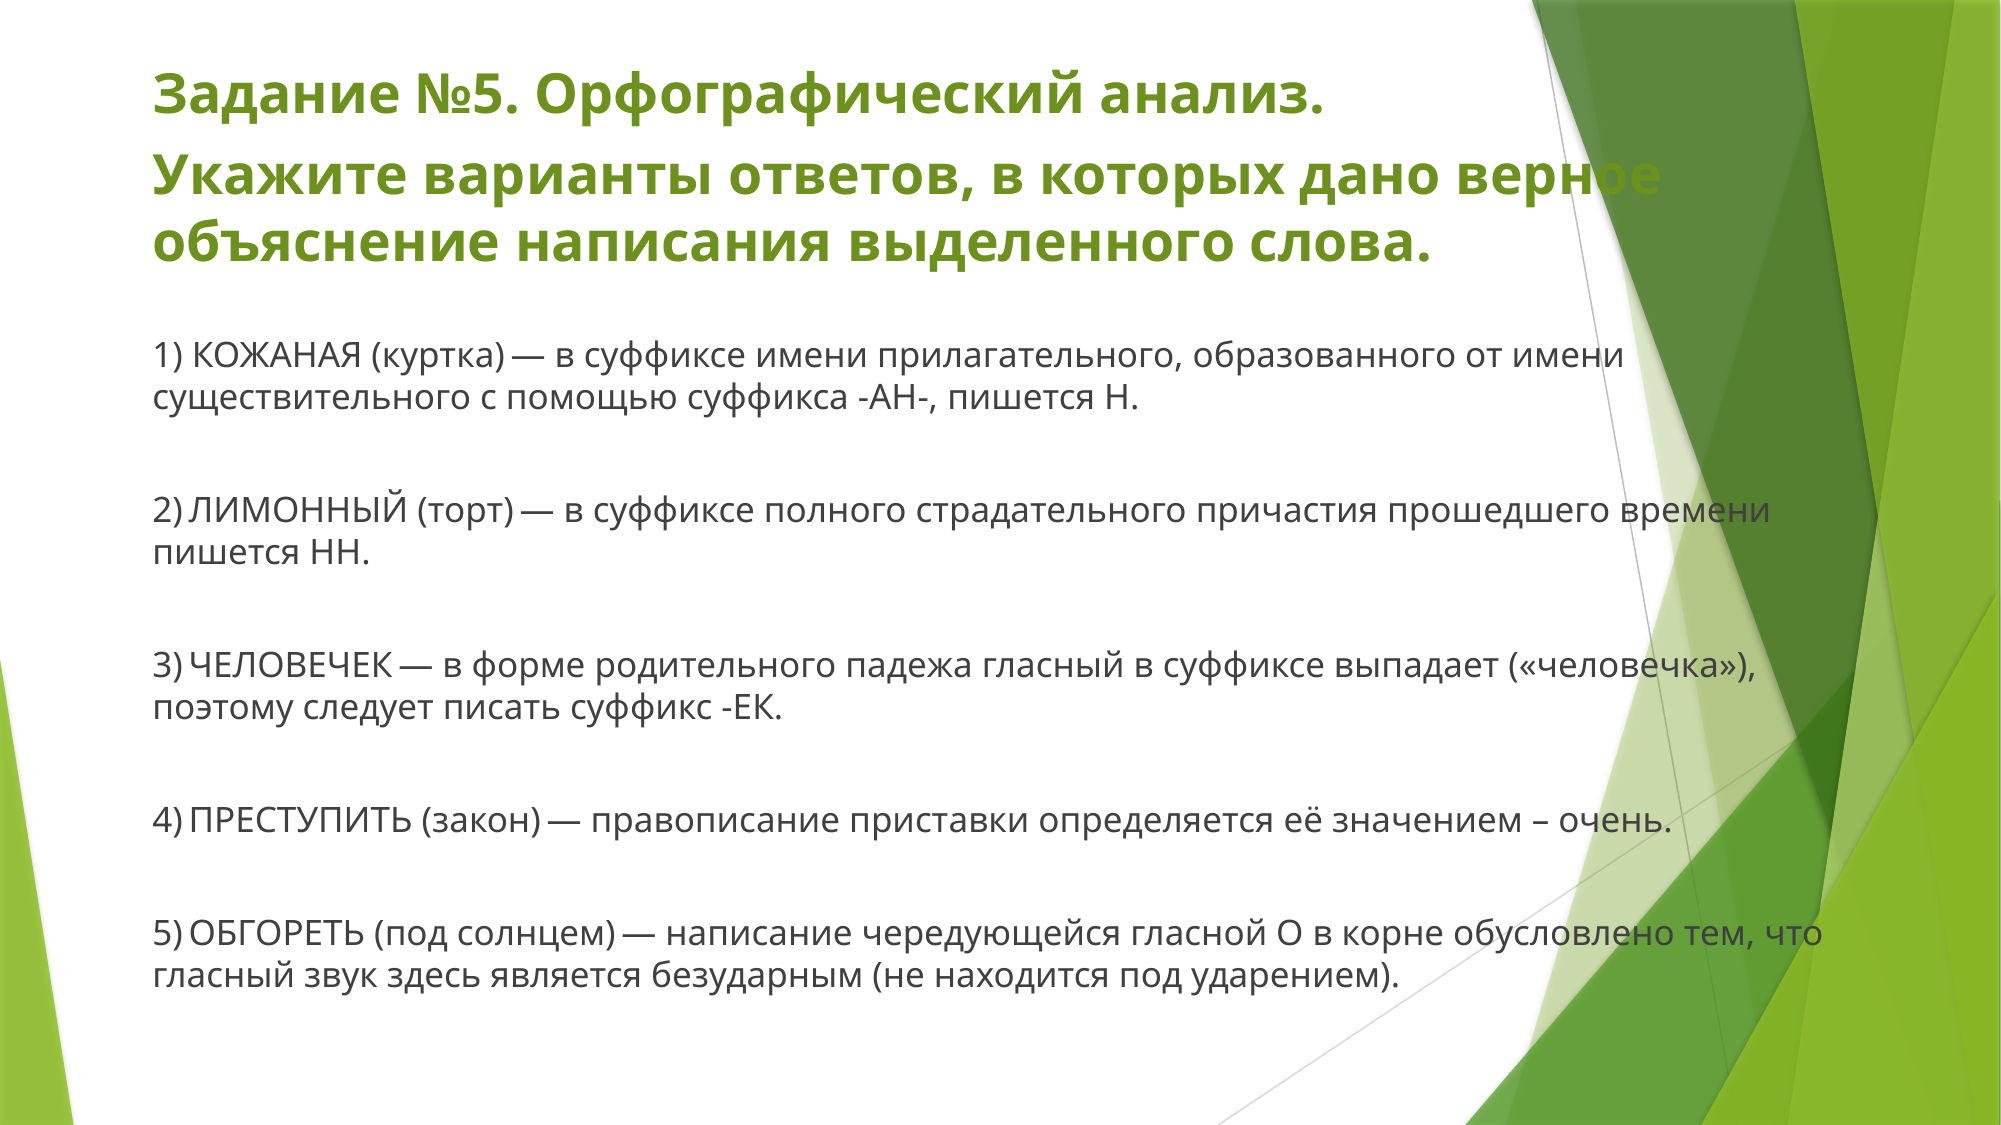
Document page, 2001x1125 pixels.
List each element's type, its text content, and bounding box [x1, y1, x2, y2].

list Задание №5. Орфографический анализ. Укажите варианты ответов, в которых дано верное объяснение написания выделенного слова. 1) КОЖАНАЯ (куртка) — в суффиксе имени прилагательного, образованного от имени существительного с помощью суффикса -АН-, пишется Н. 2) ЛИМОННЫЙ (торт) — в суффиксе полного страдательного причастия прошедшего времени пишется НН. 3) ЧЕЛОВЕЧЕК — в форме родительного падежа гласный в суффиксе выпадает («человечка»), поэтому следует писать суффикс -ЕК. 4) ПРЕСТУПИТЬ (закон) — правописание приставки определяется её значением – очень. 5) ОБГОРЕТЬ (под солнцем) — написание чередующейся гласной О в корне обусловлено тем, что гласный звук здесь является безударным (не находится под ударением). [137, 50, 1863, 1014]
